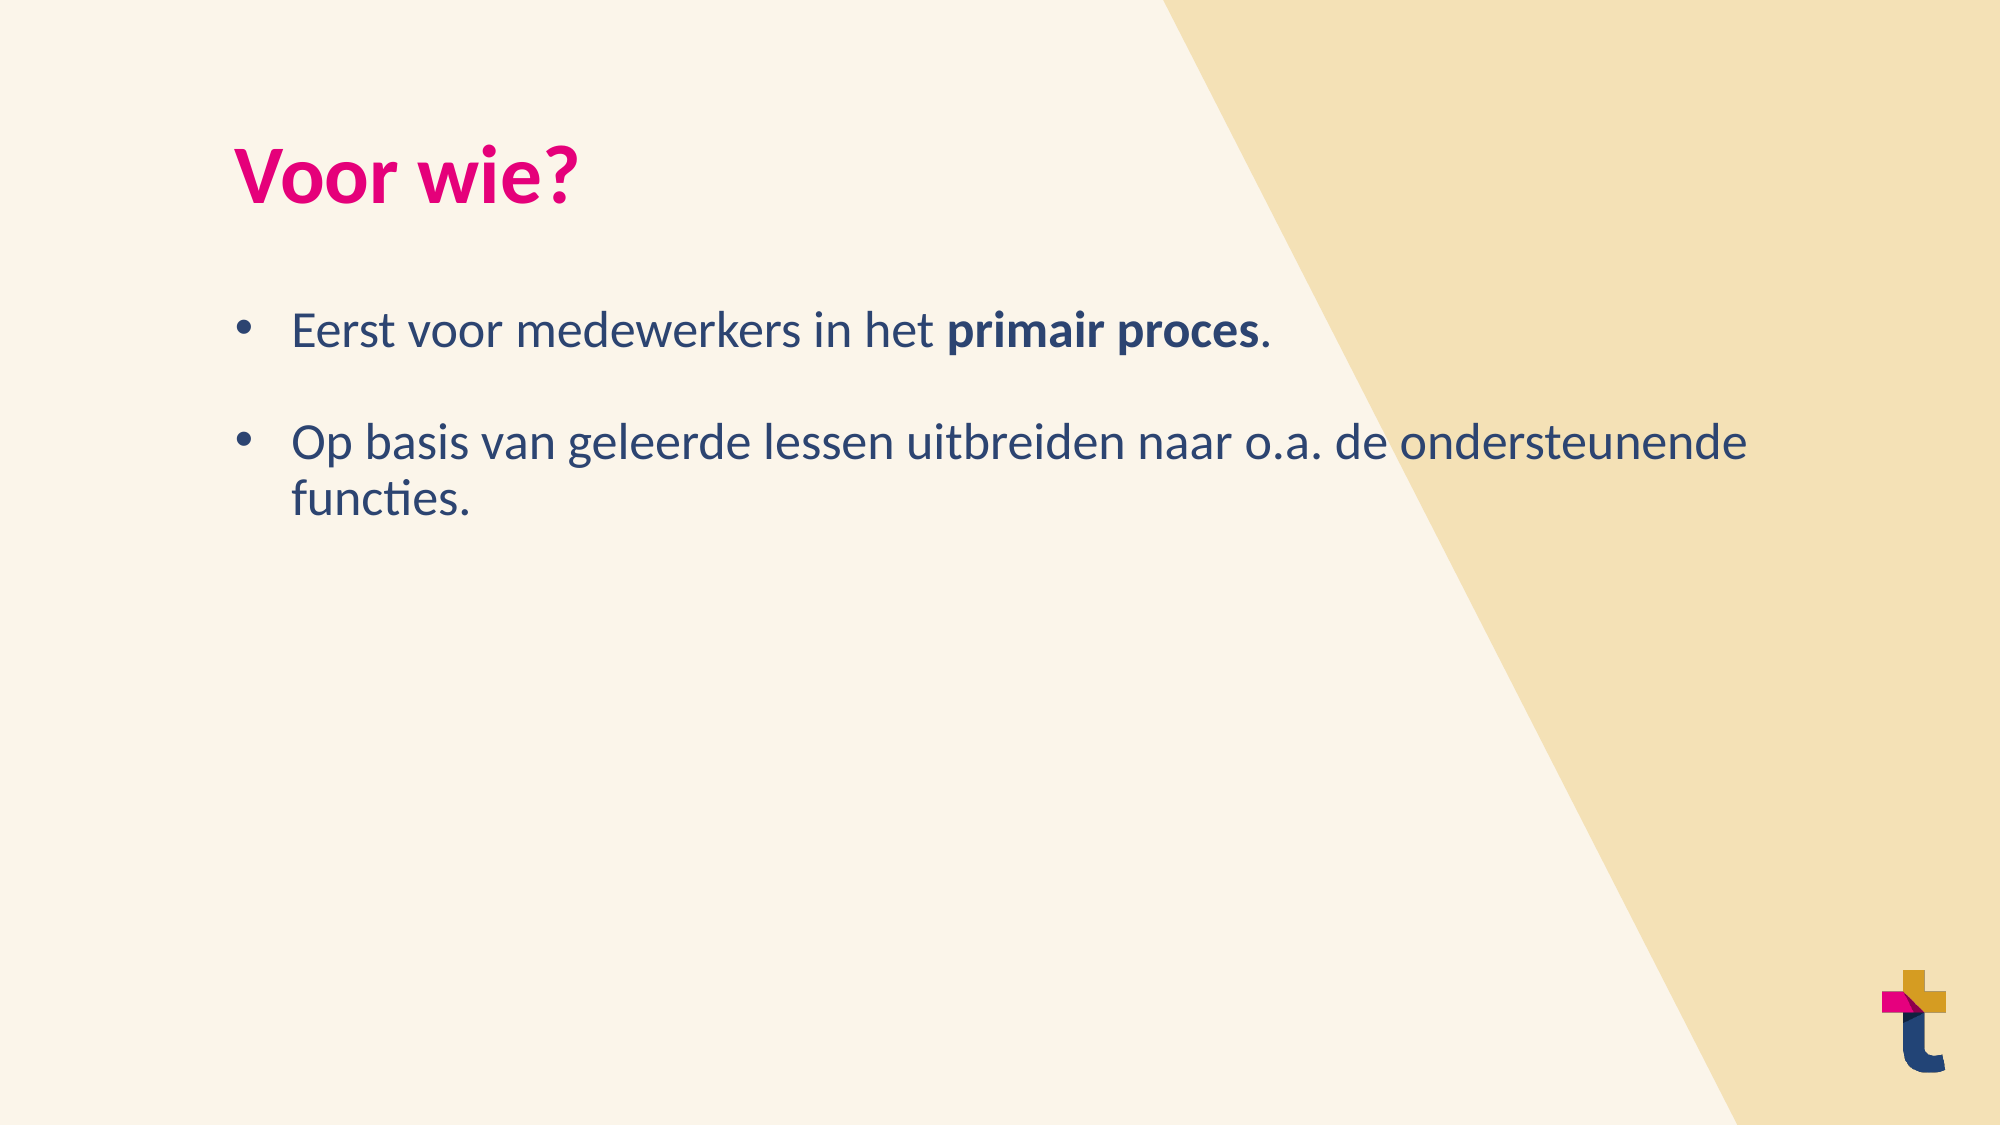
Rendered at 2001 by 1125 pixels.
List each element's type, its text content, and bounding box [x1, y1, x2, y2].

list Eerst voor medewerkers in het primair proces. Op basis van geleerde lessen uitbreiden naar o.a. de ondersteunende functies. [235, 301, 1786, 1047]
title Voor wie? [235, 147, 1786, 301]
picture [1863, 945, 1969, 1094]
